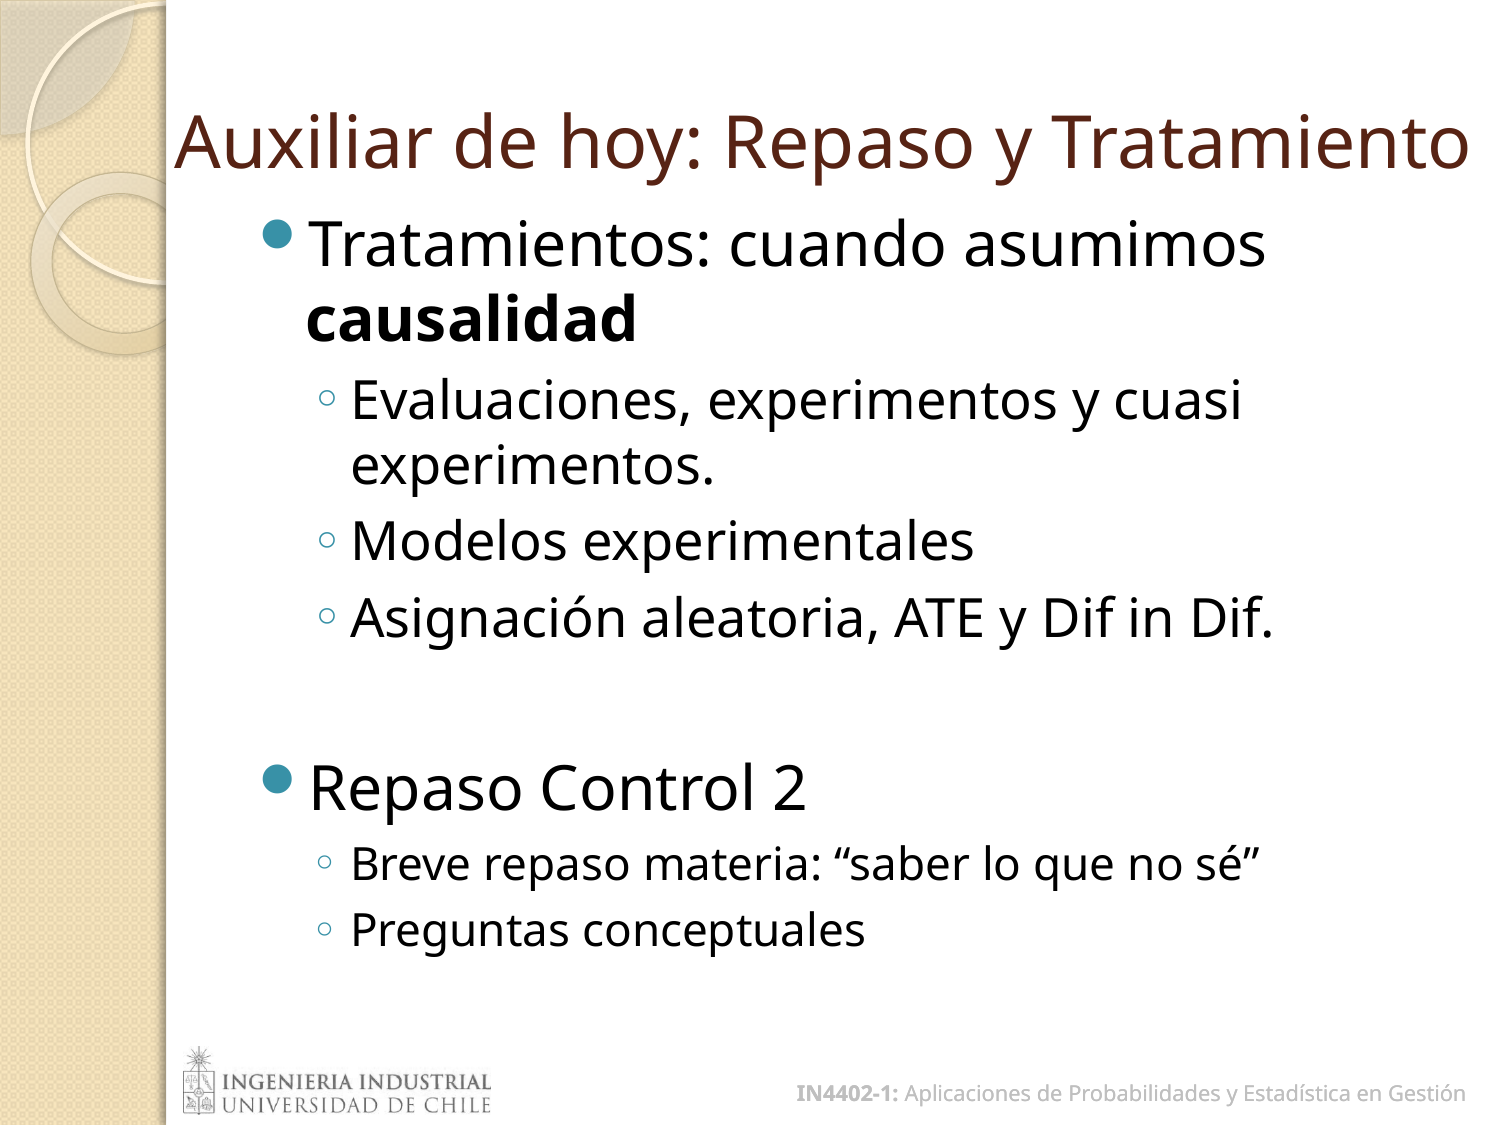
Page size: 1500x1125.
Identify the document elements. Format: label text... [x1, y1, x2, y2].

picture [183, 1046, 491, 1115]
text_box IN4402-1: Aplicaciones de Probabilidades y Estadística en Gestión [750, 1072, 1483, 1114]
list Tratamientos: cuando asumimos causalidad Evaluaciones, experimentos y cuasi experimentos. Modelos experimentales Asignación aleatoria, ATE y Dif in Dif. Repaso Control 2 Breve repaso materia: “saber lo que no sé” Preguntas conceptuales [230, 196, 1461, 984]
title Auxiliar de hoy: Repaso y Tratamiento [159, 45, 1500, 233]
